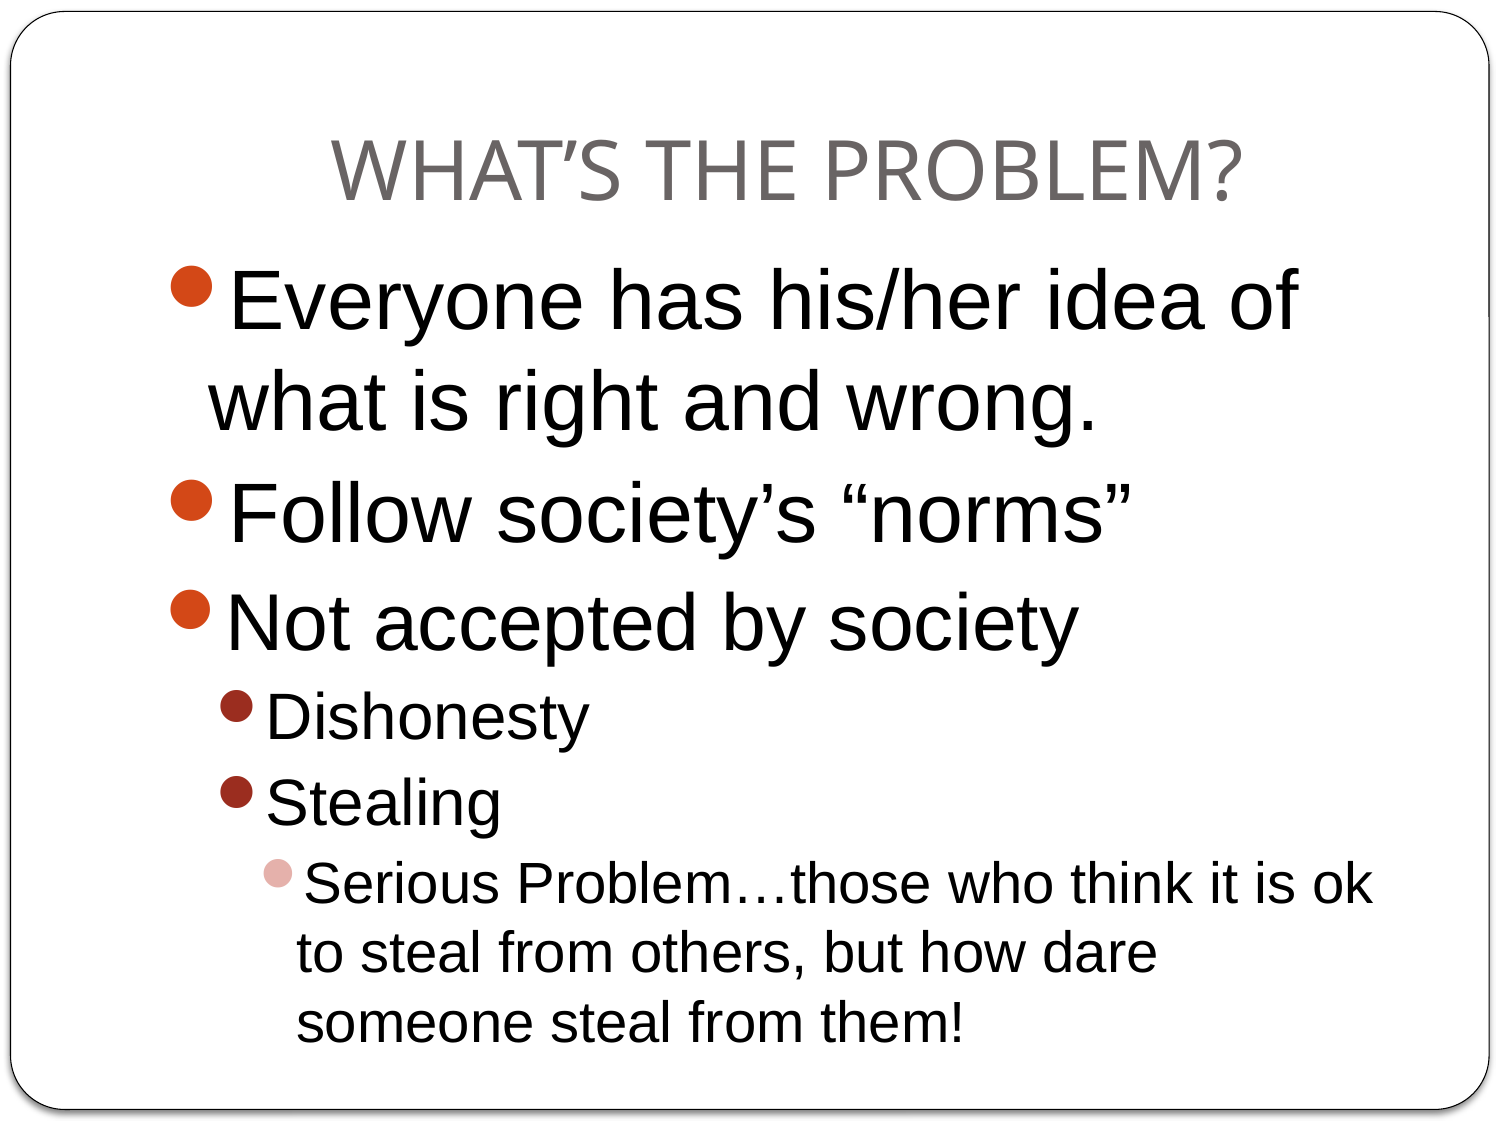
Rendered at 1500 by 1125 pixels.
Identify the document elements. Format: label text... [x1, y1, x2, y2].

title WHAT’S THE PROBLEM? [150, 45, 1425, 233]
list Everyone has his/her idea of what is right and wrong. Follow society’s “norms” Not accepted by society Dishonesty Stealing Serious Problem…those who think it is ok to steal from others, but how dare someone steal from them! [150, 237, 1425, 1063]
